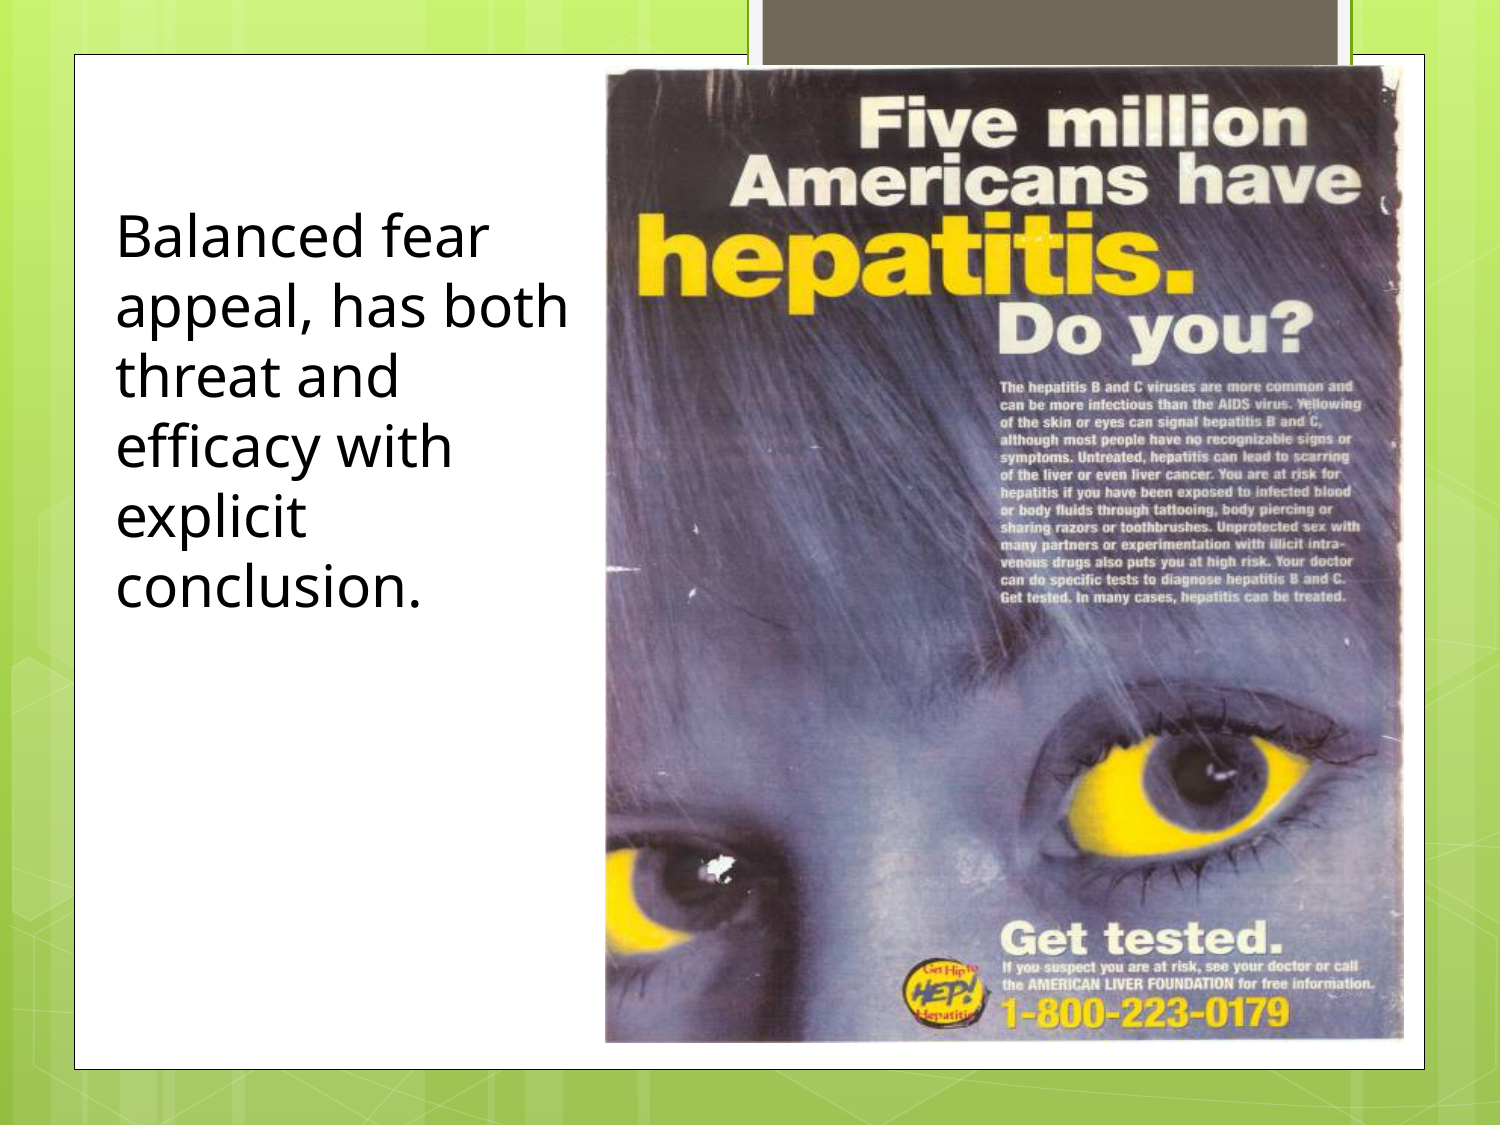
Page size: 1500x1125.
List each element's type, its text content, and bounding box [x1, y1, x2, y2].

picture [604, 65, 1404, 1043]
text_box Balanced fear appeal, has both threat and efficacy with explicit conclusion. [100, 191, 586, 672]
